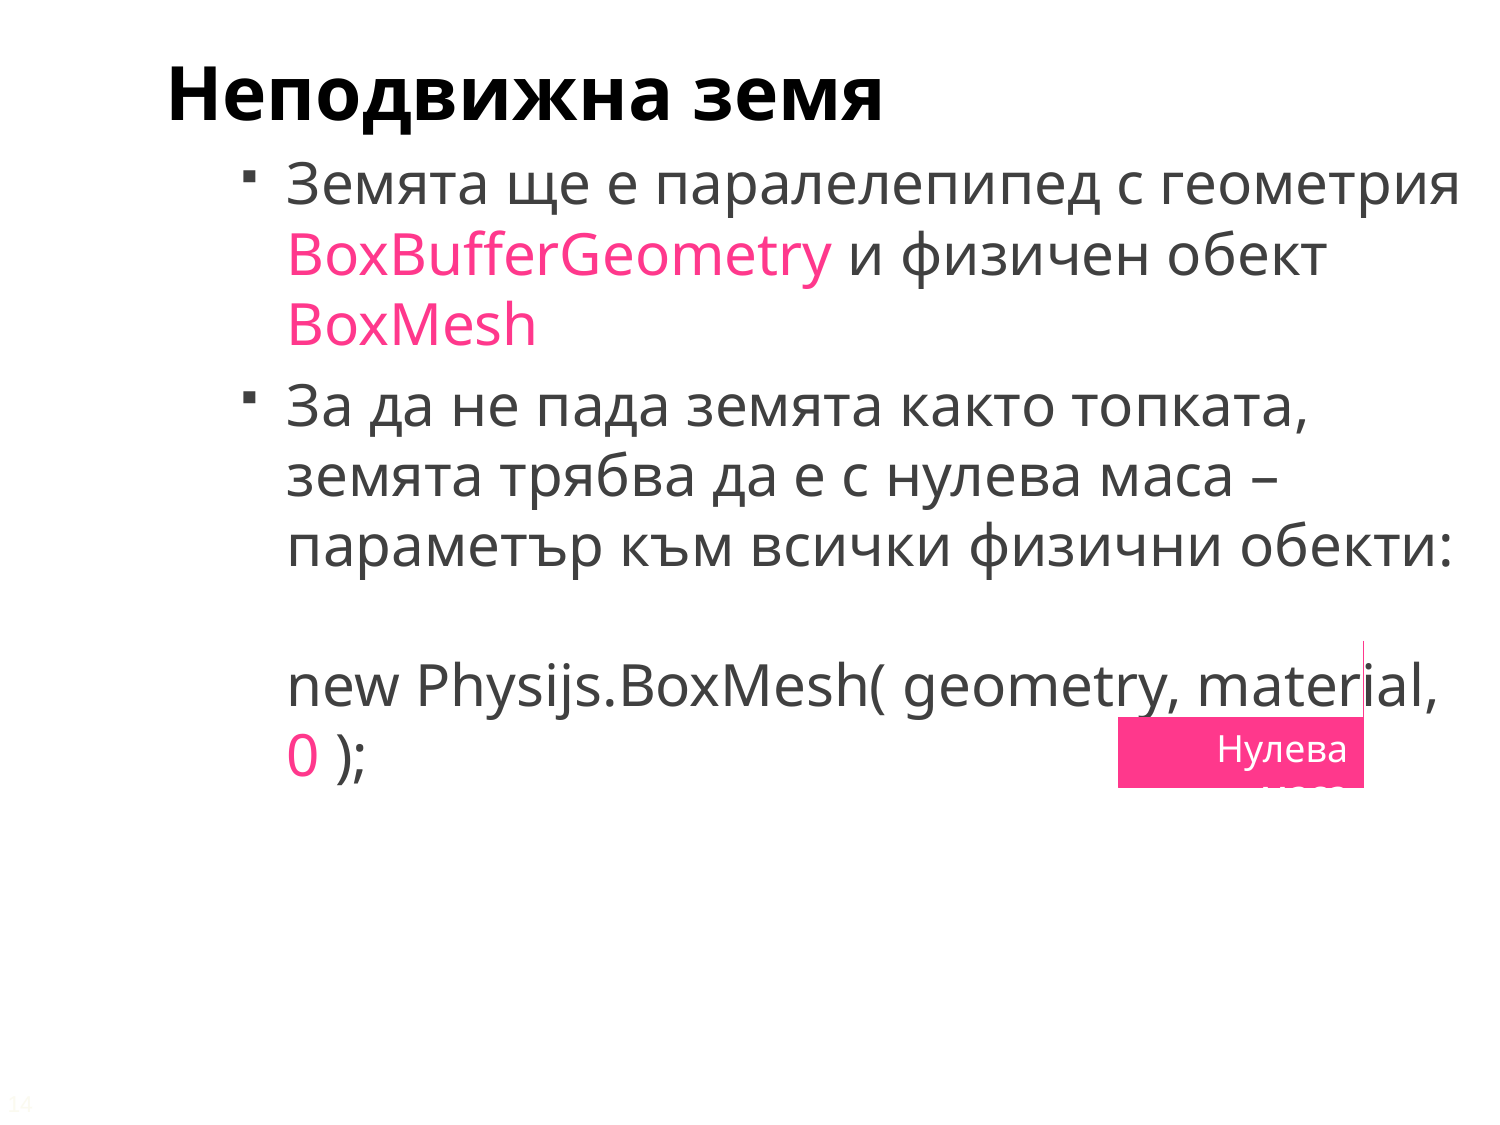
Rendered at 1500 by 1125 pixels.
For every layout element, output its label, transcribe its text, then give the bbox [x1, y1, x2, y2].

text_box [1118, 640, 1364, 788]
list Неподвижна земя Земята ще е паралелепипед с геометрия BoxBufferGeometry и физичен обект BoxMesh За да не пада земята както топката, земята трябва да е с нулева маса – параметър към всички физични обекти: new Physijs.BoxMesh( geometry, material, 0 ); [150, 37, 1488, 1113]
